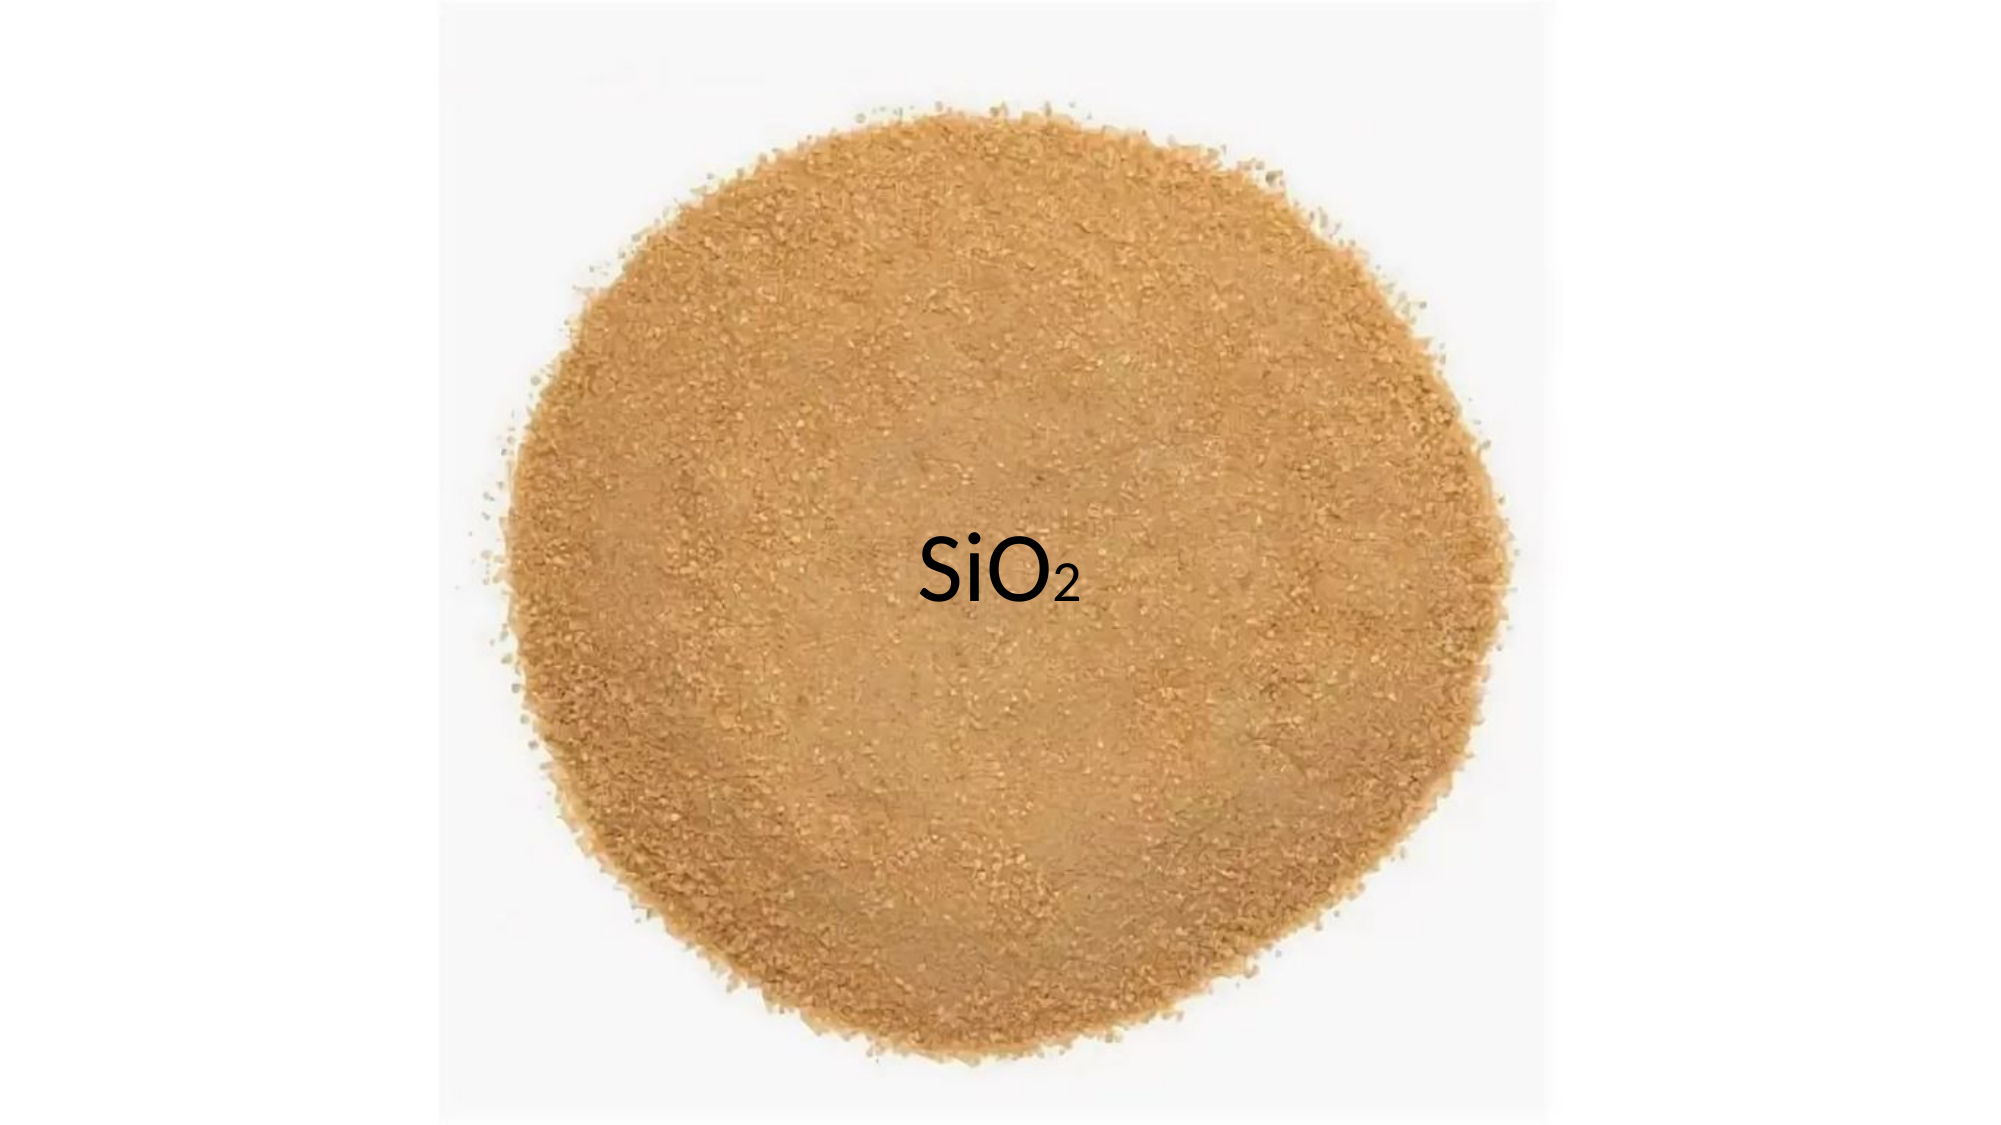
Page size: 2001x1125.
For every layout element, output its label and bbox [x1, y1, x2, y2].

picture [437, 0, 1563, 1125]
